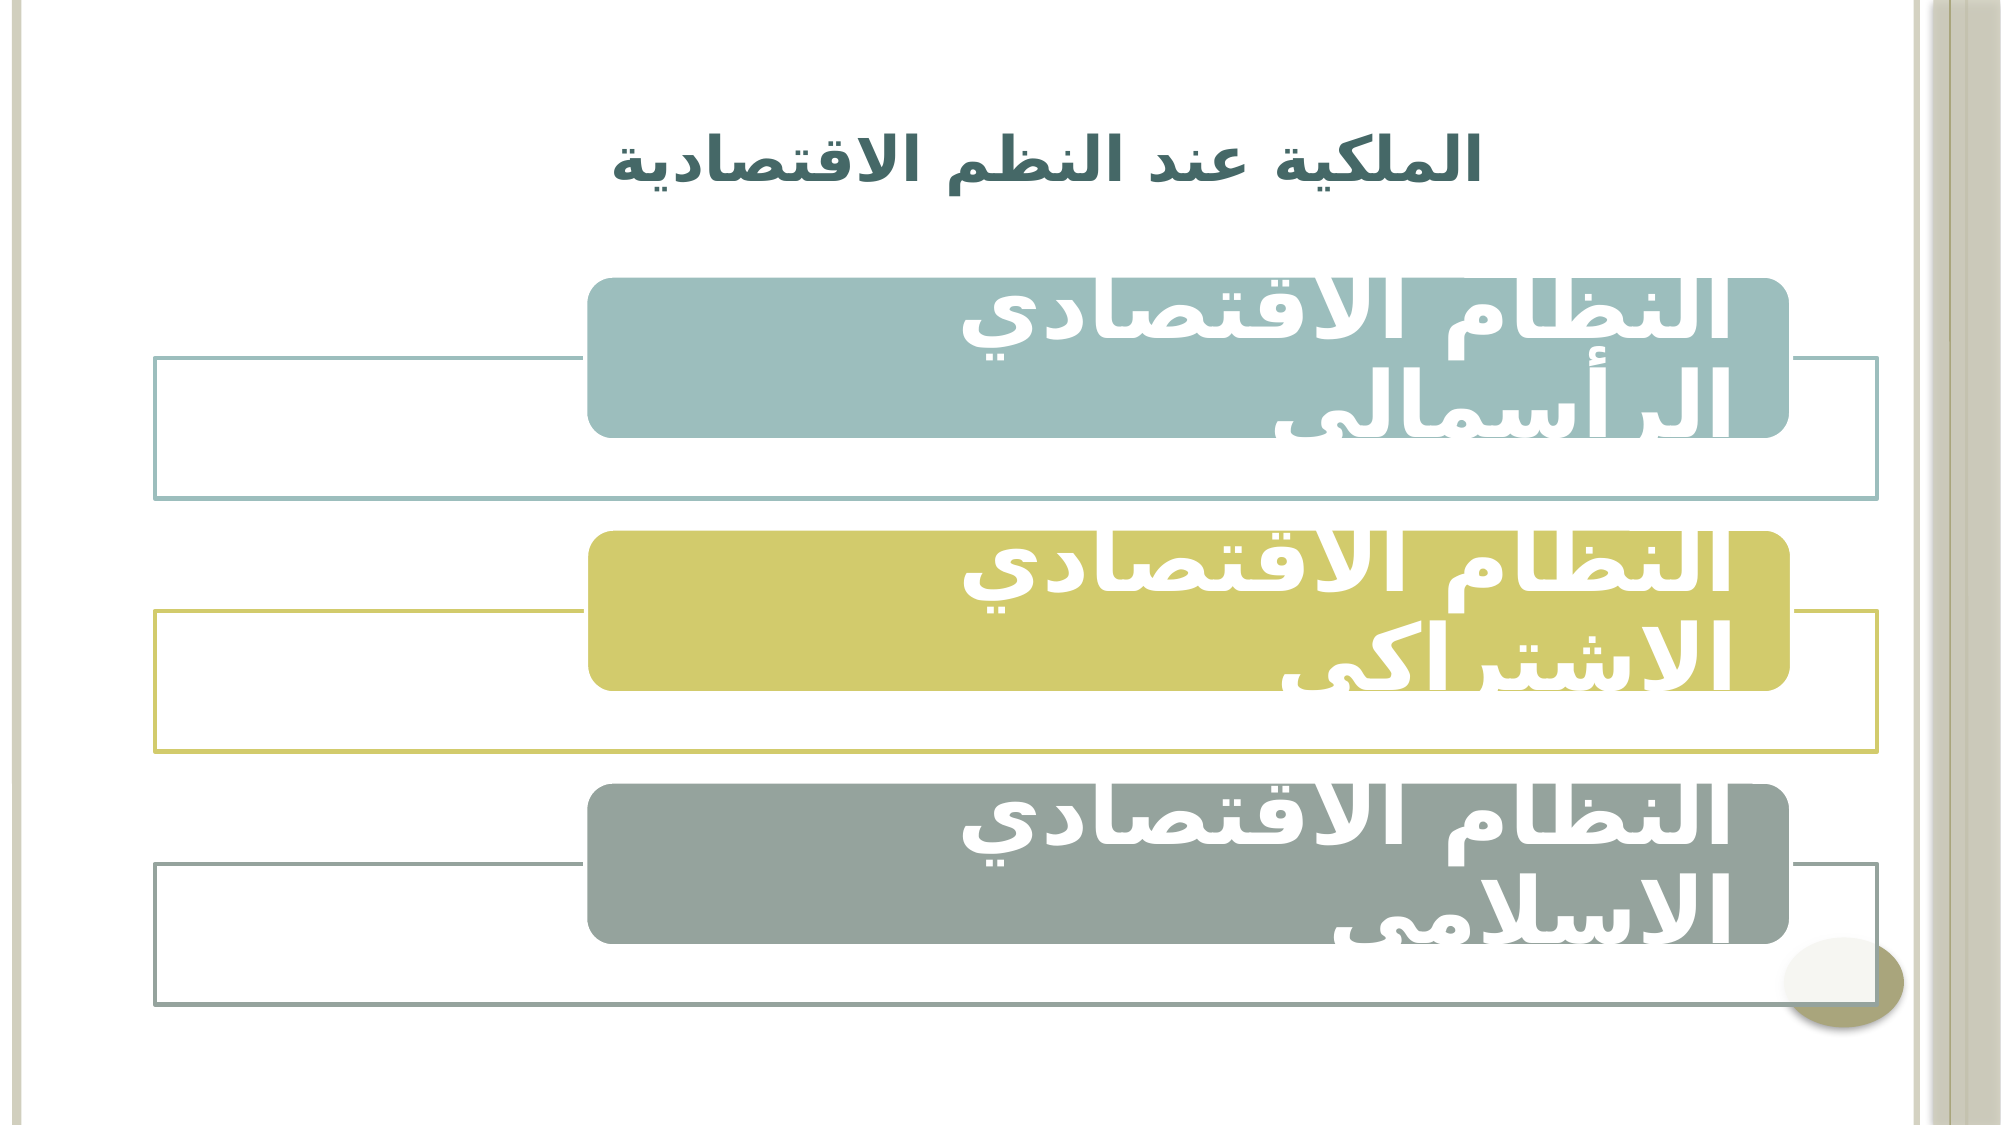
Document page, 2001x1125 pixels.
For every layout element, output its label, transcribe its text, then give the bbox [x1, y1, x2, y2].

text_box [154, 272, 1878, 1008]
title الملكية عند النظم الاقتصادية [455, 61, 1642, 201]
